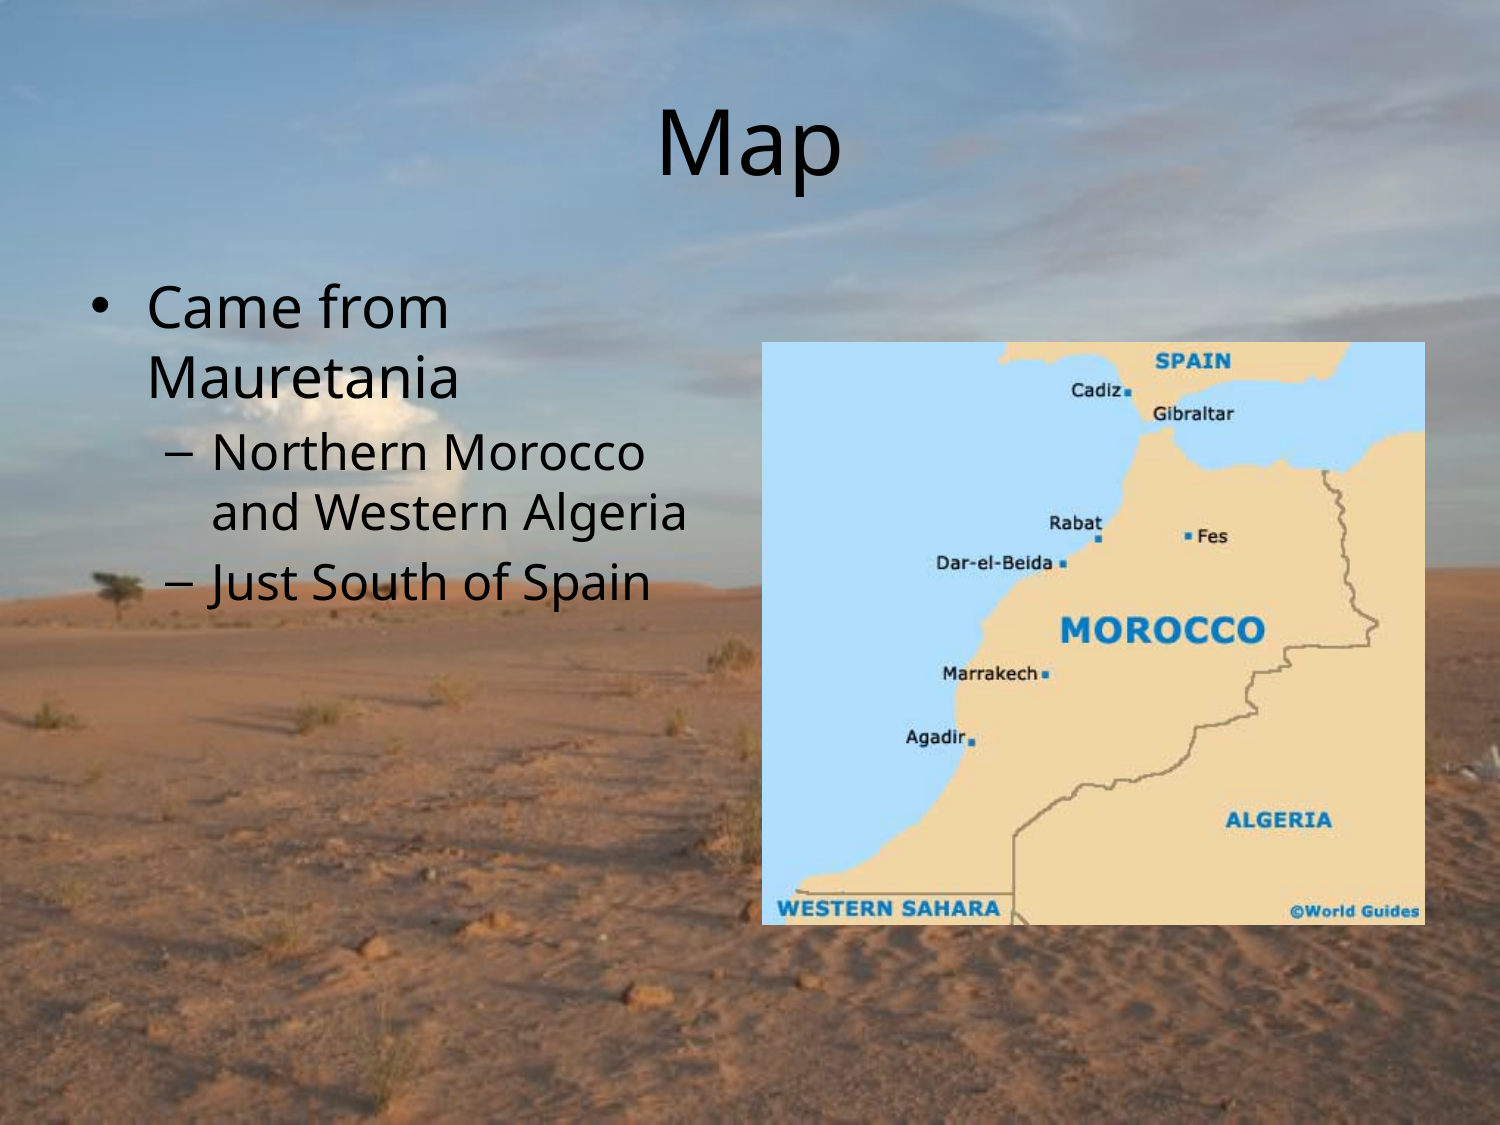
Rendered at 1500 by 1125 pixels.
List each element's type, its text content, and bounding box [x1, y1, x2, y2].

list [762, 342, 1426, 925]
title Map [75, 45, 1425, 233]
list Came from Mauretania Northern Morocco and Western Algeria Just South of Spain [75, 262, 738, 1005]
